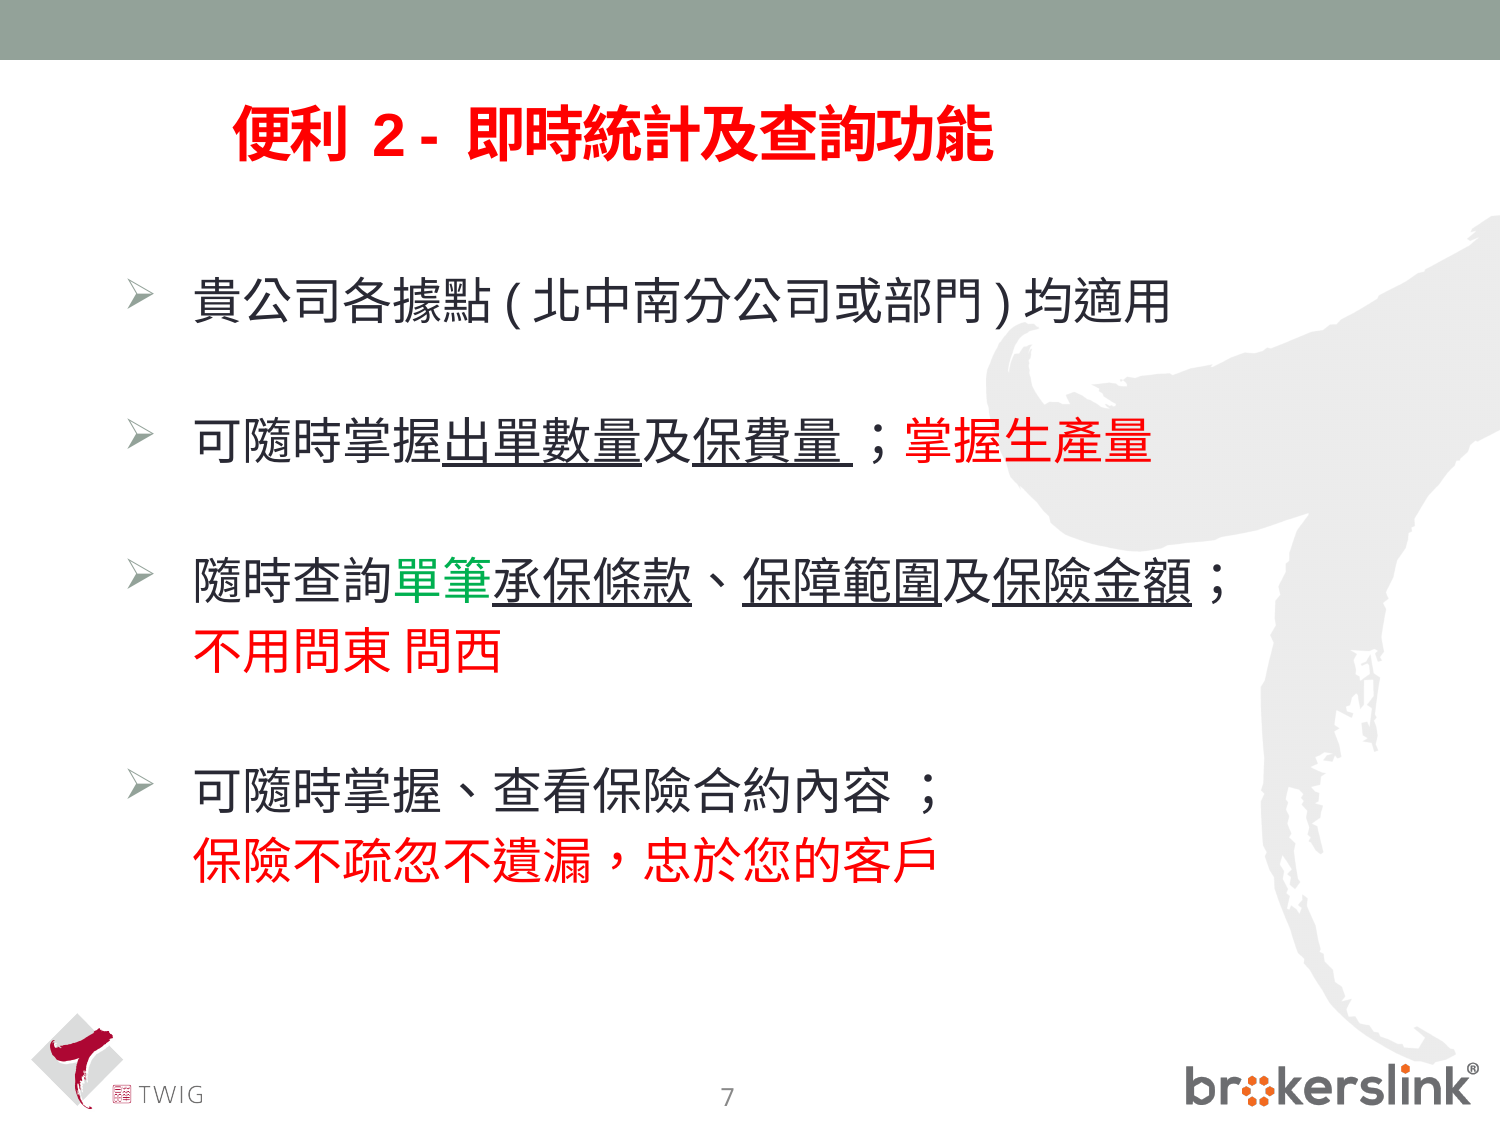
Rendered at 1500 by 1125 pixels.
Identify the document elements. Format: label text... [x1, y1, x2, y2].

picture [1180, 1058, 1481, 1112]
list 貴公司各據點(北中南分公司或部門)均適用 可隨時掌握出單數量及保費量 ；掌握生產量 隨時查詢單筆承保條款、保障範圍及保險金額； 不用問東 問西 可隨時掌握、查看保險合約內容 ； 保險不疏忽不遺漏，忠於您的客戶 [108, 262, 1461, 970]
text_box 7 [399, 1068, 750, 1125]
title 便利 2 - 即時統計及查詢功能 [75, 87, 1425, 250]
picture [31, 1013, 202, 1112]
